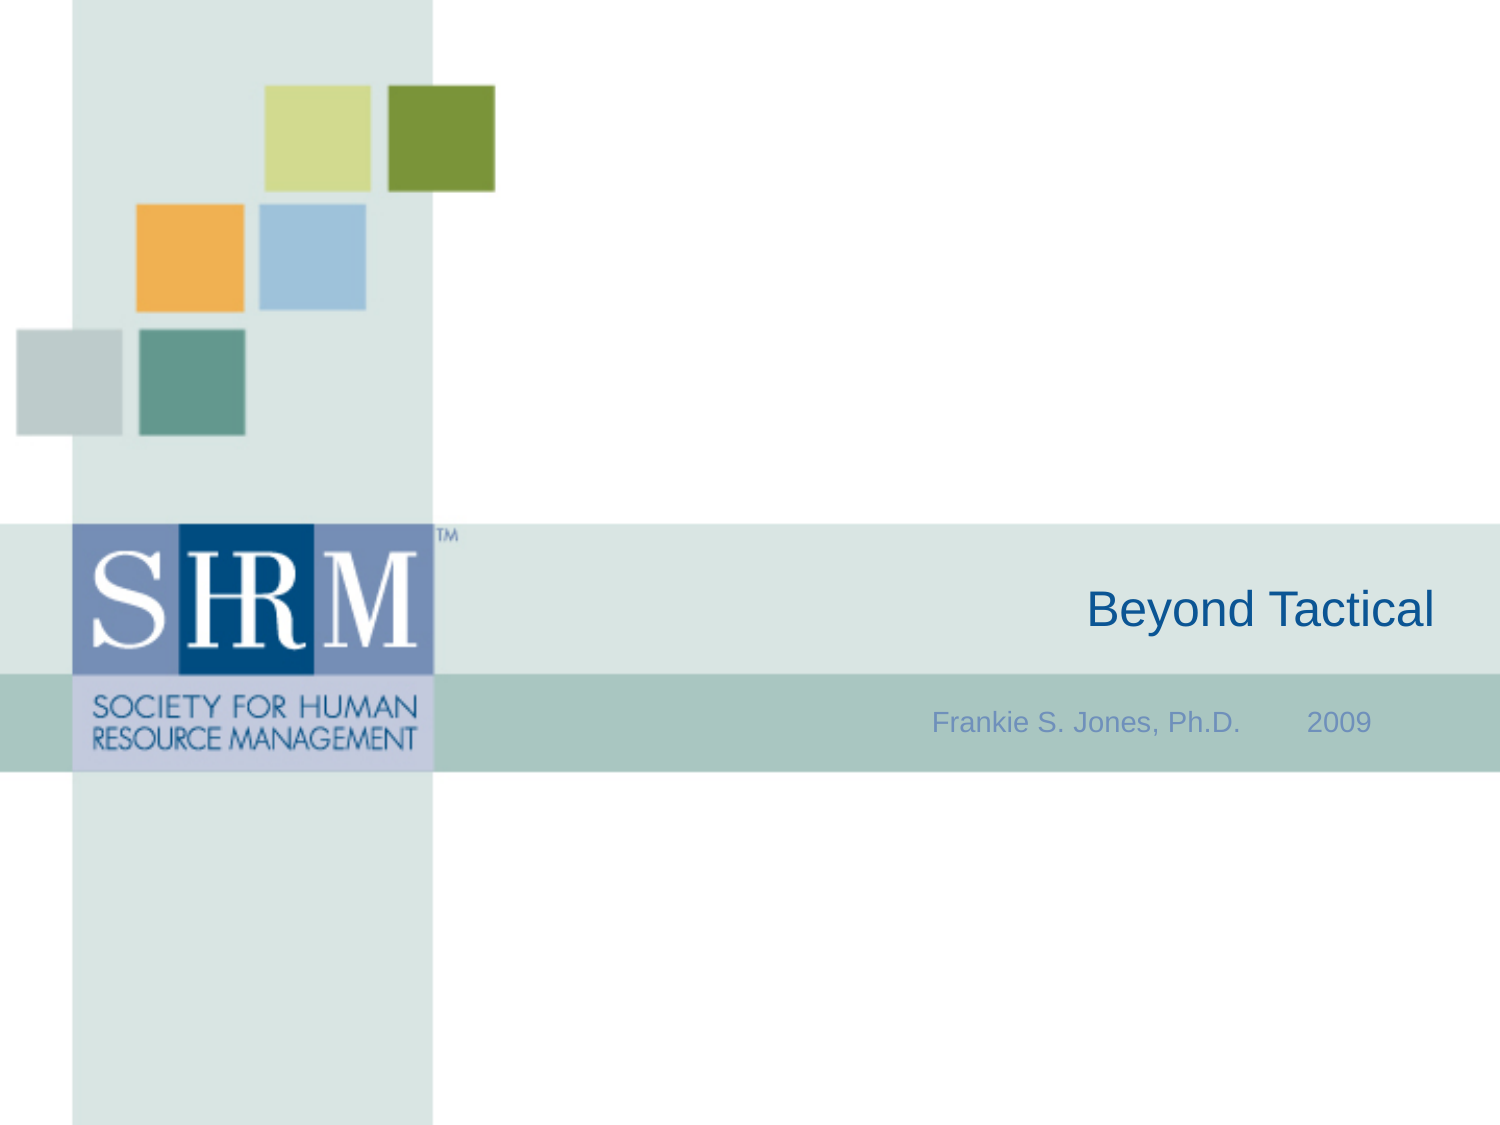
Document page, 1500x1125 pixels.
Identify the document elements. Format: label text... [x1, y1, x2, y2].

title Beyond Tactical [474, 549, 1451, 663]
subtitle Frankie S. Jones, Ph.D. 2009 [412, 699, 1388, 763]
picture [0, 0, 1500, 1125]
